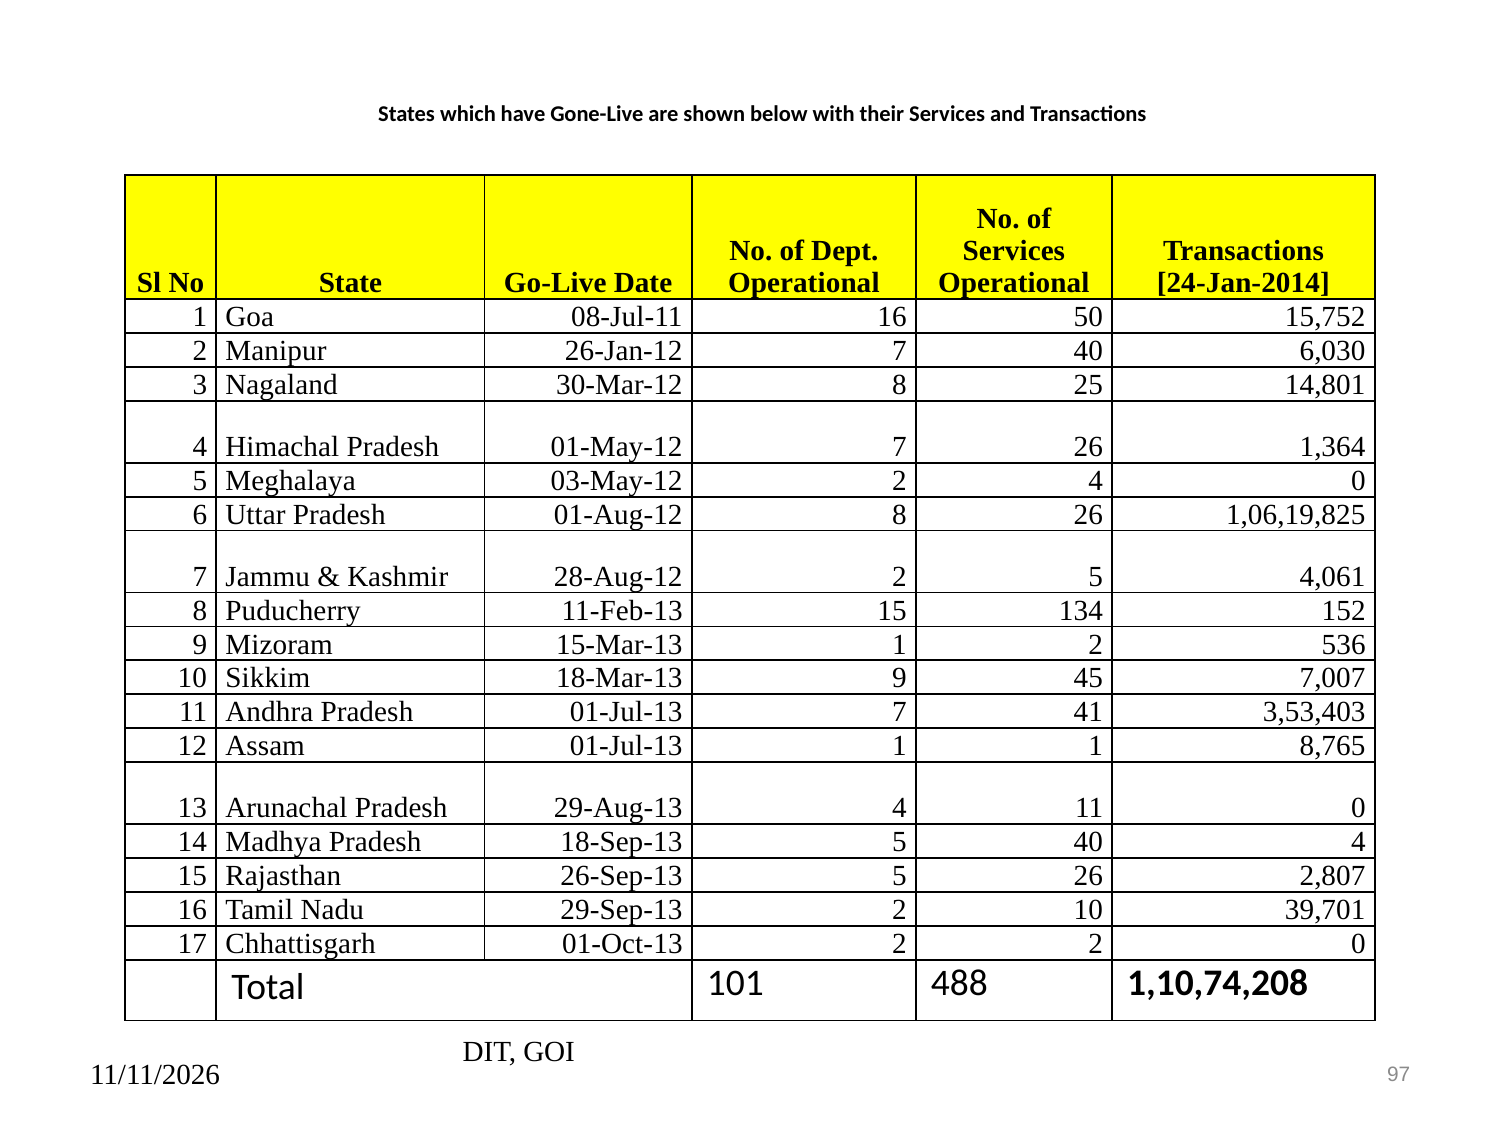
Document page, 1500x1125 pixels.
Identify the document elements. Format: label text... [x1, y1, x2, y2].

table_cell 14 [126, 825, 215, 857]
table_cell 2 [917, 627, 1111, 659]
table_cell 26-Jan-12 [485, 334, 691, 366]
table_cell Madhya Pradesh [217, 825, 484, 857]
table_cell 1 [693, 729, 915, 761]
table_cell Rajasthan [217, 859, 484, 891]
table_cell 01-Oct-13 [485, 927, 691, 959]
table_cell 0 [1113, 464, 1374, 496]
table_cell 6,030 [1113, 334, 1374, 366]
table_cell 7 [693, 402, 915, 462]
table_cell 2 [126, 334, 215, 366]
table_cell Nagaland [217, 368, 484, 400]
table_cell 9 [693, 661, 915, 693]
table_cell 7,007 [1113, 661, 1374, 693]
table_cell 4 [1113, 825, 1374, 857]
table_cell 16 [693, 300, 915, 332]
table_cell 14,801 [1113, 368, 1374, 400]
table_cell 6 [126, 498, 215, 530]
table_cell 3 [126, 368, 215, 400]
table_cell Uttar Pradesh [217, 498, 484, 530]
table_cell 26 [917, 498, 1111, 530]
table_cell 50 [917, 300, 1111, 332]
table_cell 8 [693, 368, 915, 400]
table_header Transactions [24-Jan-2014] [1113, 176, 1374, 298]
slide_number 97 [1074, 1042, 1425, 1103]
table_cell 45 [917, 661, 1111, 693]
table_cell 1 [917, 729, 1111, 761]
table_cell Tamil Nadu [217, 893, 484, 925]
table_cell [126, 961, 215, 1020]
table_cell 101 [693, 961, 915, 1020]
table_cell Manipur [217, 334, 484, 366]
table_cell 1,364 [1113, 402, 1374, 462]
table_cell Andhra Pradesh [217, 695, 484, 727]
table_header Sl No [126, 176, 215, 298]
table_cell 1,10,74,208 [1113, 961, 1374, 1020]
table_cell 15,752 [1113, 300, 1374, 332]
table_cell 2 [917, 927, 1111, 959]
table_cell 29-Sep-13 [485, 893, 691, 925]
table_cell 15-Mar-13 [485, 627, 691, 659]
table_cell 01-Jul-13 [485, 695, 691, 727]
table_cell 488 [917, 961, 1111, 1020]
table_cell 10 [917, 893, 1111, 925]
table_cell Chhattisgarh [217, 927, 484, 959]
table_cell 01-May-12 [485, 402, 691, 462]
table_cell 39,701 [1113, 893, 1374, 925]
table_cell 134 [917, 593, 1111, 626]
table_cell Arunachal Pradesh [217, 763, 484, 823]
table_header State [217, 176, 484, 298]
table_cell 7 [693, 334, 915, 366]
table_cell 12 [126, 729, 215, 761]
table_cell 18-Sep-13 [485, 825, 691, 857]
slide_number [75, 1042, 425, 1103]
table_cell 40 [917, 334, 1111, 366]
table_cell 2,807 [1113, 859, 1374, 891]
table_cell Meghalaya [217, 464, 484, 496]
table_cell 18-Mar-13 [485, 661, 691, 693]
table_cell 4 [693, 763, 915, 823]
table_cell 26 [917, 859, 1111, 891]
table_cell 03-May-12 [485, 464, 691, 496]
table_cell 8 [126, 593, 215, 626]
table_header No. of Dept. Operational [693, 176, 915, 298]
table_cell 1,06,19,825 [1113, 498, 1374, 530]
table_cell 25 [917, 368, 1111, 400]
table_cell 29-Aug-13 [485, 763, 691, 823]
table_cell 16 [126, 893, 215, 925]
table_cell 9 [126, 627, 215, 659]
table_cell 2 [693, 464, 915, 496]
table_cell 2 [693, 927, 915, 959]
table_cell Puducherry [217, 593, 484, 626]
table_cell 152 [1113, 593, 1374, 626]
table_cell Goa [217, 300, 484, 332]
table_cell 7 [693, 695, 915, 727]
table_cell 08-Jul-11 [485, 300, 691, 332]
table_header Go-Live Date [485, 176, 691, 298]
table_cell 5 [693, 859, 915, 891]
table_cell Assam [217, 729, 484, 761]
table_cell 11 [917, 763, 1111, 823]
table_cell Total [217, 961, 691, 1020]
table_cell 1 [126, 300, 215, 332]
table_cell 2 [693, 893, 915, 925]
table_cell 1 [693, 627, 915, 659]
footer DIT, GOI [87, 1037, 950, 1063]
table_cell 11-Feb-13 [485, 593, 691, 626]
table_cell 4,061 [1113, 531, 1374, 592]
table_cell 8 [693, 498, 915, 530]
table_cell Himachal Pradesh [217, 402, 484, 462]
table_cell Sikkim [217, 661, 484, 693]
table_cell 4 [126, 402, 215, 462]
table_cell 5 [917, 531, 1111, 592]
table_cell 13 [126, 763, 215, 823]
table_cell 01-Jul-13 [485, 729, 691, 761]
table_cell 5 [693, 825, 915, 857]
table_cell 4 [917, 464, 1111, 496]
table_cell 3,53,403 [1113, 695, 1374, 727]
table_cell 30-Mar-12 [485, 368, 691, 400]
table_cell 26-Sep-13 [485, 859, 691, 891]
table_cell 15 [126, 859, 215, 891]
table_cell 8,765 [1113, 729, 1374, 761]
table_cell 5 [126, 464, 215, 496]
table_cell 40 [917, 825, 1111, 857]
table_cell 17 [126, 927, 215, 959]
table_cell 11 [126, 695, 215, 727]
table_cell 536 [1113, 627, 1374, 659]
table_cell 28-Aug-12 [485, 531, 691, 592]
title States which have Gone-Live are shown below with their Services and Transactions [99, 37, 1425, 188]
table_cell 2 [693, 531, 915, 592]
table_cell 0 [1113, 927, 1374, 959]
table_cell 41 [917, 695, 1111, 727]
table_cell 26 [917, 402, 1111, 462]
table_cell 01-Aug-12 [485, 498, 691, 530]
table_cell 7 [126, 531, 215, 592]
table_cell 0 [1113, 763, 1374, 823]
table_cell 10 [126, 661, 215, 693]
table_header No. of Services Operational [917, 176, 1111, 298]
table_cell Mizoram [217, 627, 484, 659]
table_cell Jammu & Kashmir [217, 531, 484, 592]
table_cell 15 [693, 593, 915, 626]
